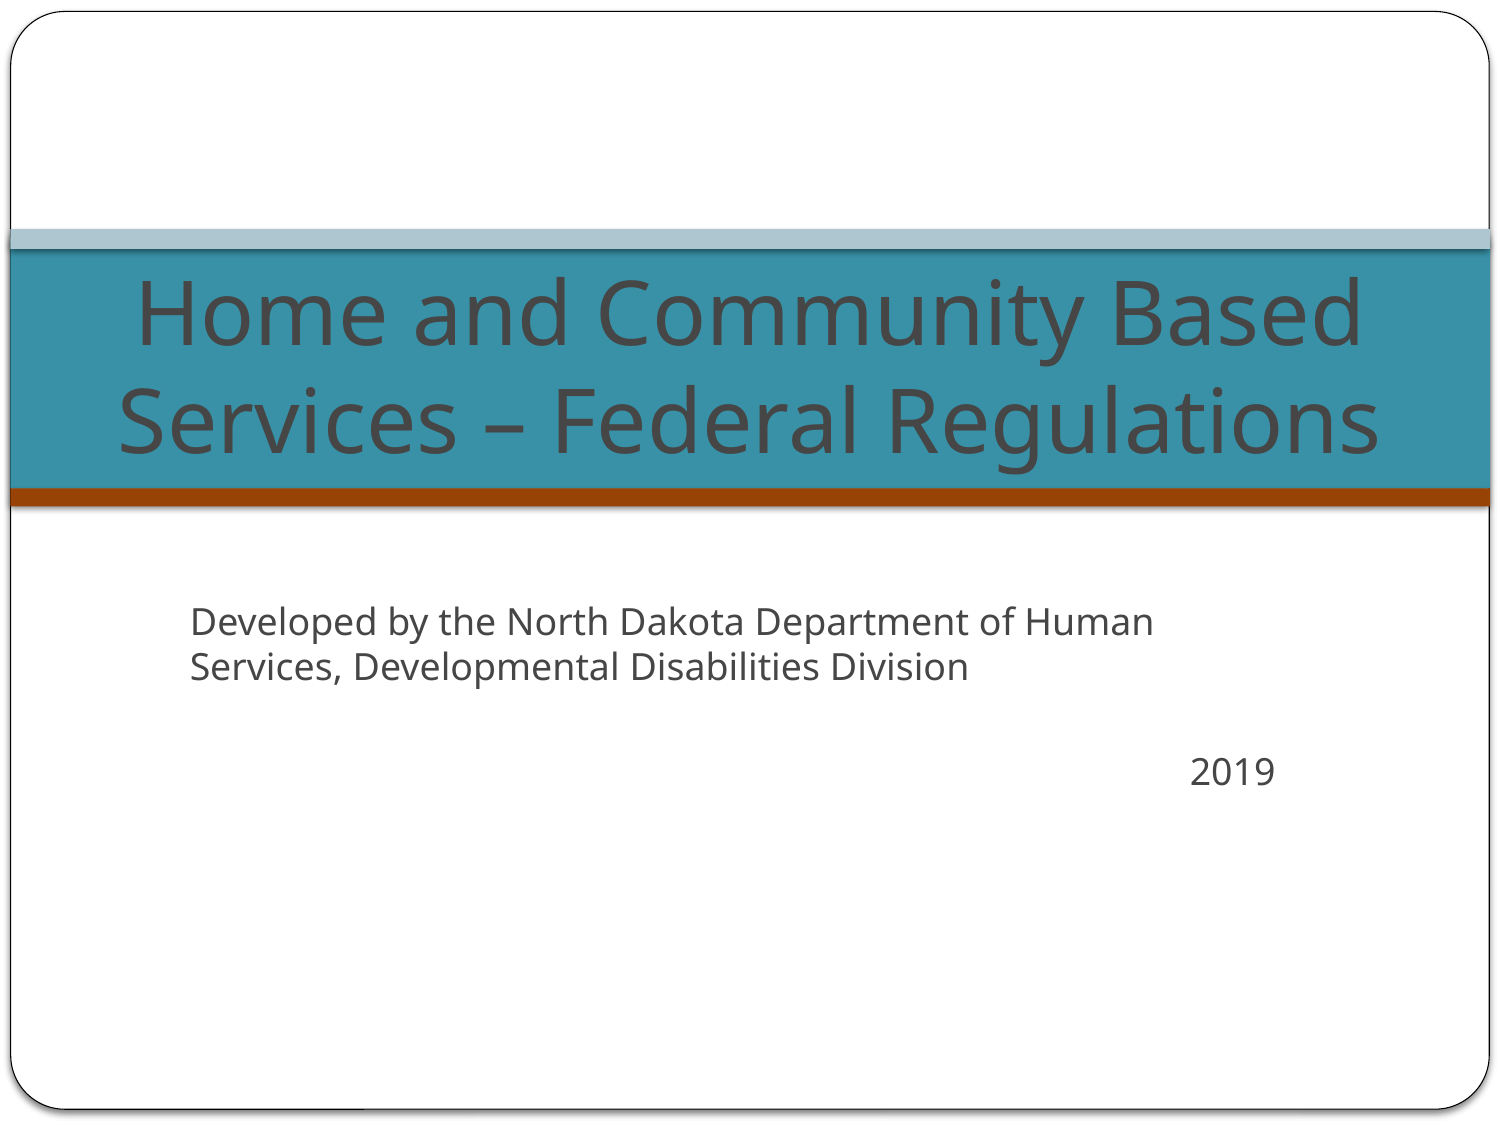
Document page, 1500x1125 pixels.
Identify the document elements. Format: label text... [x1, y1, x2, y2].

subtitle Developed by the North Dakota Department of Human Services, Developmental Disabilities Division 2019 [174, 537, 1300, 800]
title Home and Community Based Services – Federal Regulations [75, 247, 1425, 489]
